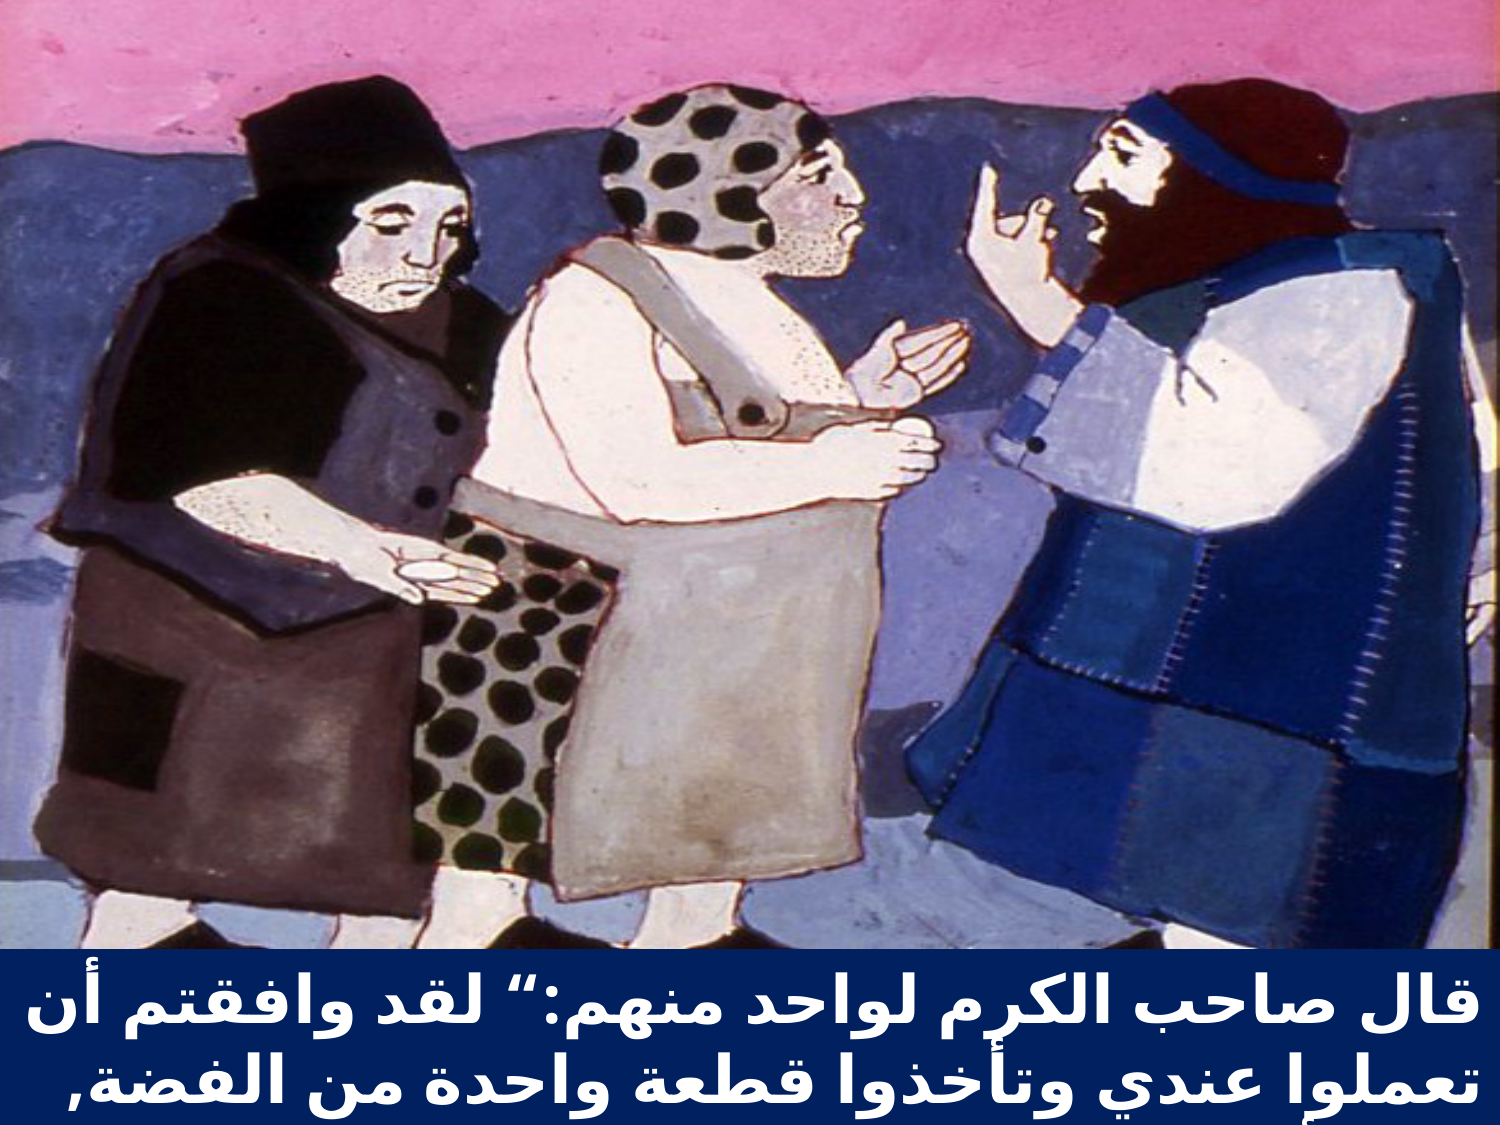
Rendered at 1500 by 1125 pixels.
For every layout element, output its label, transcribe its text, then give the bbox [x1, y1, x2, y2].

text_box قال صاحب الكرم لواحد منهم:“ لقد وافقتم أن تعملوا عندي وتأخذوا قطعة واحدة من الفضة, فهل أنا ظلمتك ؟ خذ نقودك واذهب, [0, 956, 1500, 1125]
picture [0, 0, 1500, 950]
